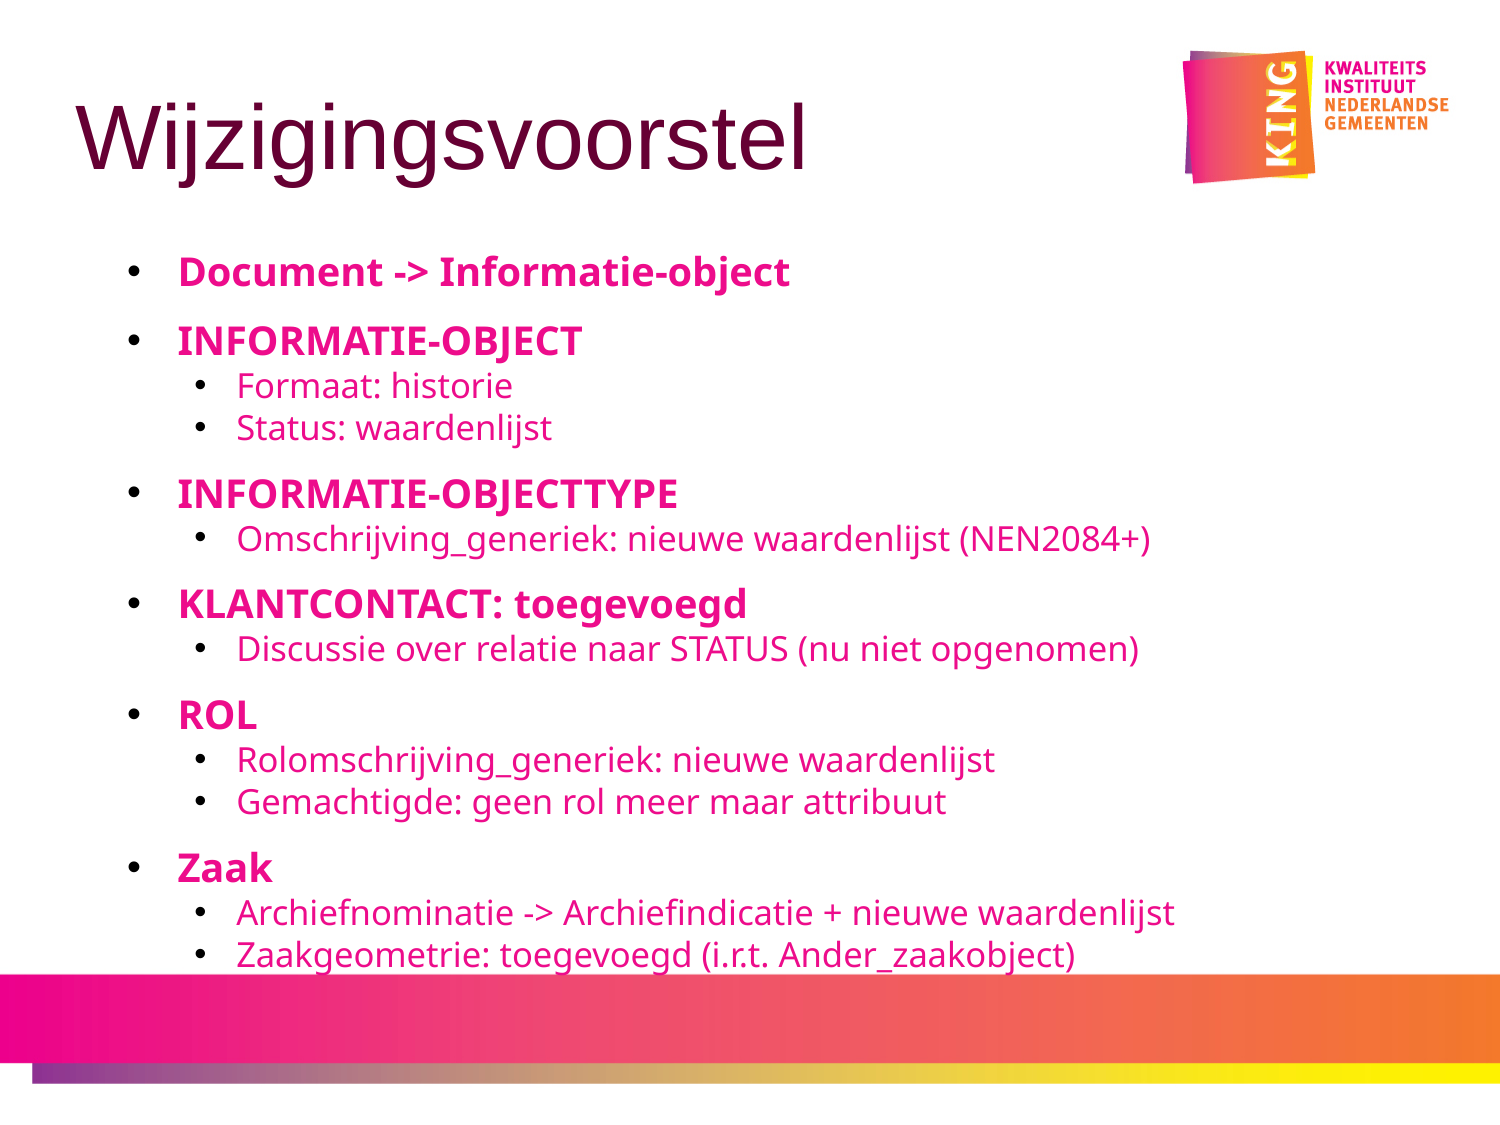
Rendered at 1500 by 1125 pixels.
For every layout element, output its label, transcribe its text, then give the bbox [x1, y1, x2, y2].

title Wijzigingsvoorstel [74, 44, 1425, 233]
list Document -> Informatie-object INFORMATIE-OBJECT Formaat: historie Status: waardenlijst INFORMATIE-OBJECTTYPE Omschrijving_generiek: nieuwe waardenlijst (NEN2084+) KLANTCONTACT: toegevoegd Discussie over relatie naar STATUS (nu niet opgenomen) ROL Rolomschrijving_generiek: nieuwe waardenlijst Gemachtigde: geen rol meer maar attribuut Zaak Archiefnominatie -> Archiefindicatie + nieuwe waardenlijst Zaakgeometrie: toegevoegd (i.r.t. Ander_zaakobject) [111, 245, 1500, 989]
picture [0, 0, 1500, 1125]
